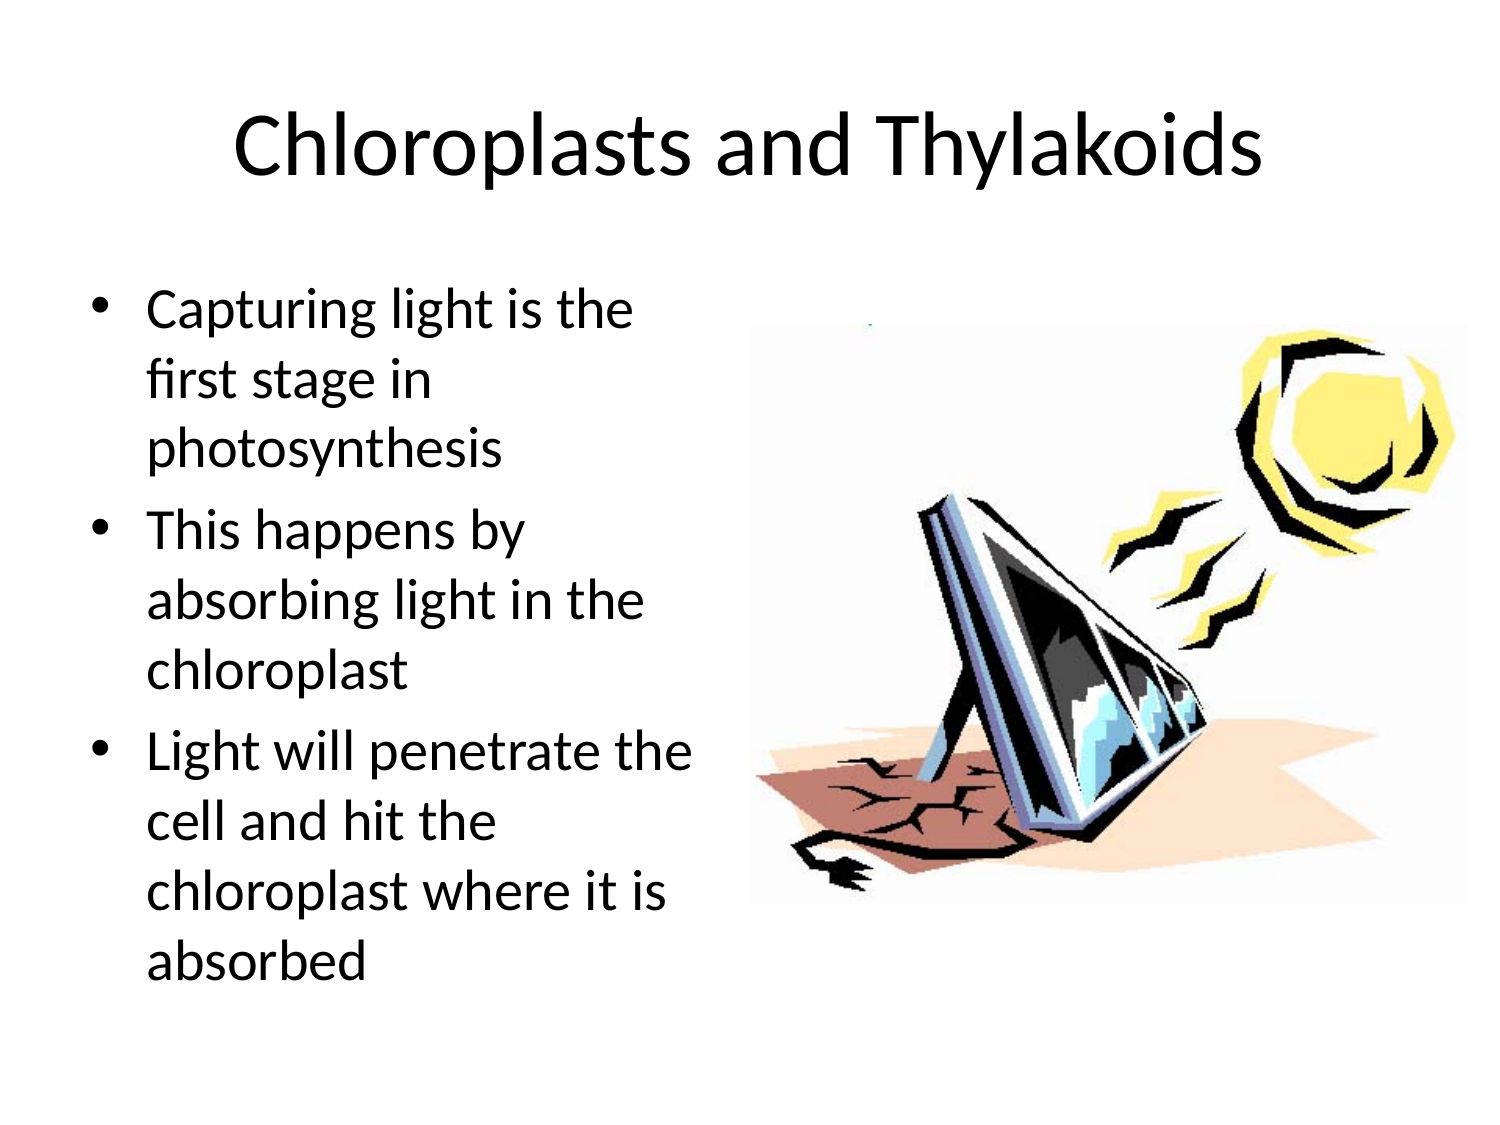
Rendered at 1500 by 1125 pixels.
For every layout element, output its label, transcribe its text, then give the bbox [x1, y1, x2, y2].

title Chloroplasts and Thylakoids [75, 45, 1425, 233]
list Capturing light is the first stage in photosynthesis This happens by absorbing light in the chloroplast Light will penetrate the cell and hit the chloroplast where it is absorbed [75, 262, 738, 1005]
picture [749, 324, 1468, 904]
